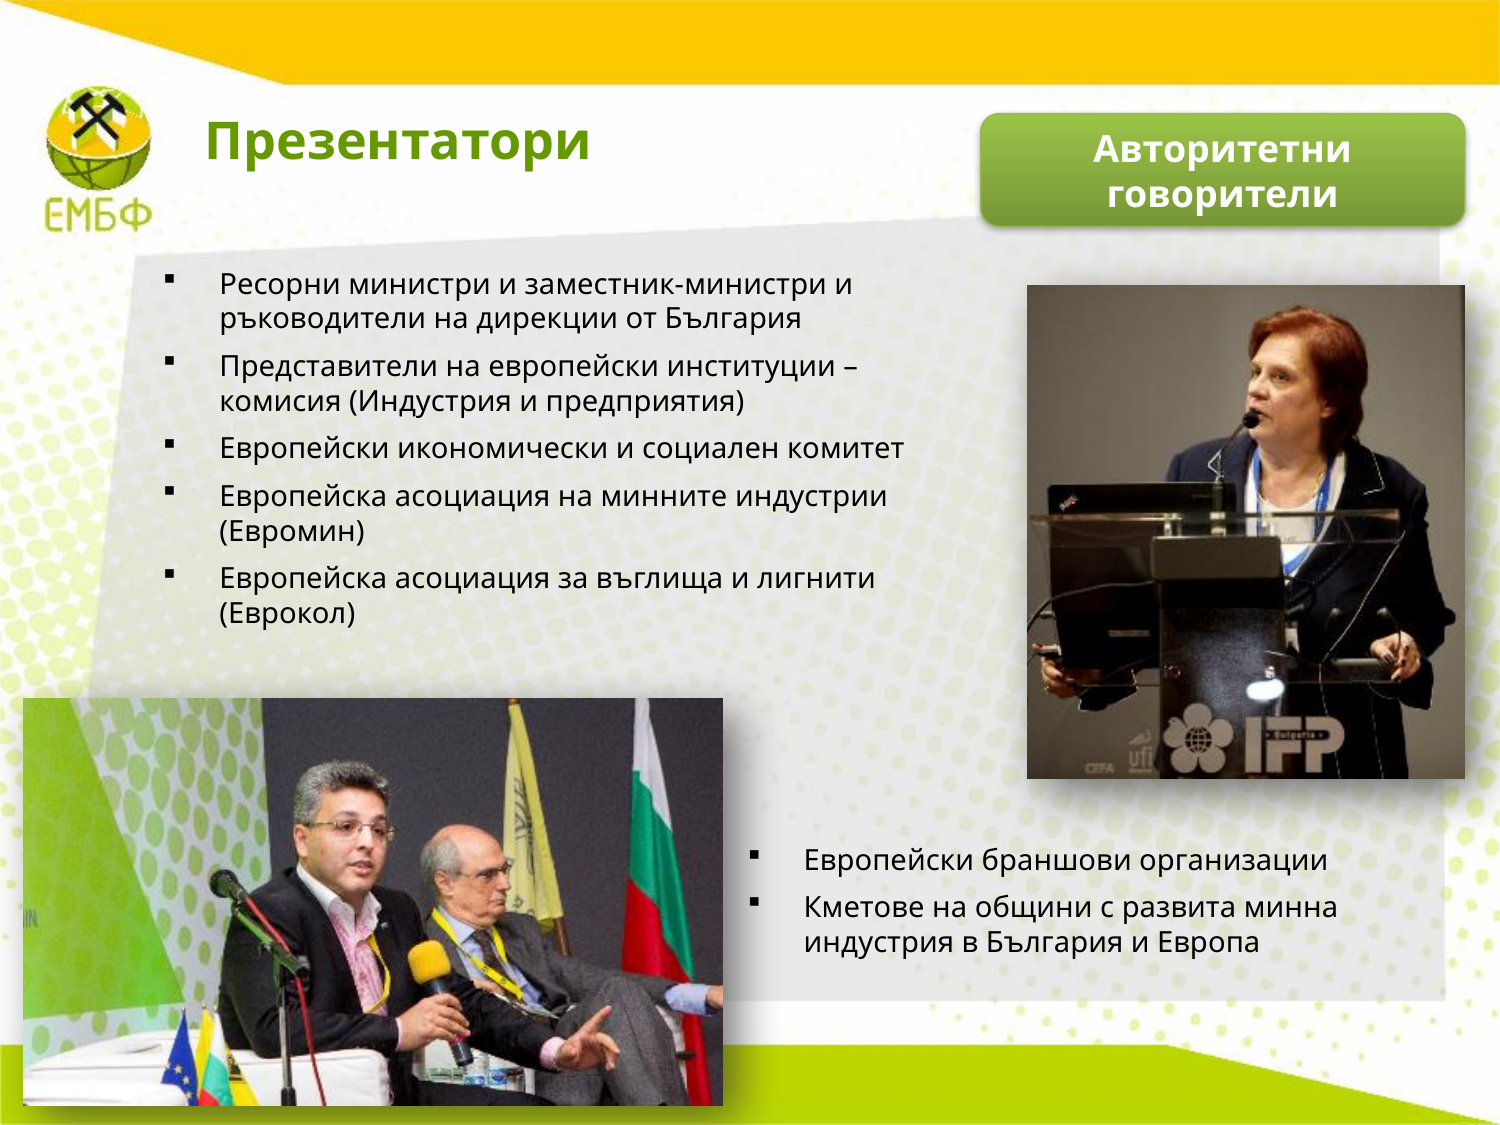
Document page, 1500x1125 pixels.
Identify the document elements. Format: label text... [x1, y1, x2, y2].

picture [0, 0, 1500, 1125]
text_box Авторитетни говорители [979, 112, 1466, 228]
text_box Ресорни министри и заместник-министри и ръководители на дирекции от България Представители на европейски институции – Европейска комисия (Индустрия и предприятия) Европейски икономически и социален комитет Европейска асоциация на минните индустрии (Евромин) Европейска асоциация за въглища и лигнити (Еврокол) [148, 257, 1317, 637]
text_box Презентатори [189, 78, 1465, 201]
text_box Европейски браншови организации Кметове на общини с развита минна индустрия в България и Европа [732, 833, 1424, 966]
